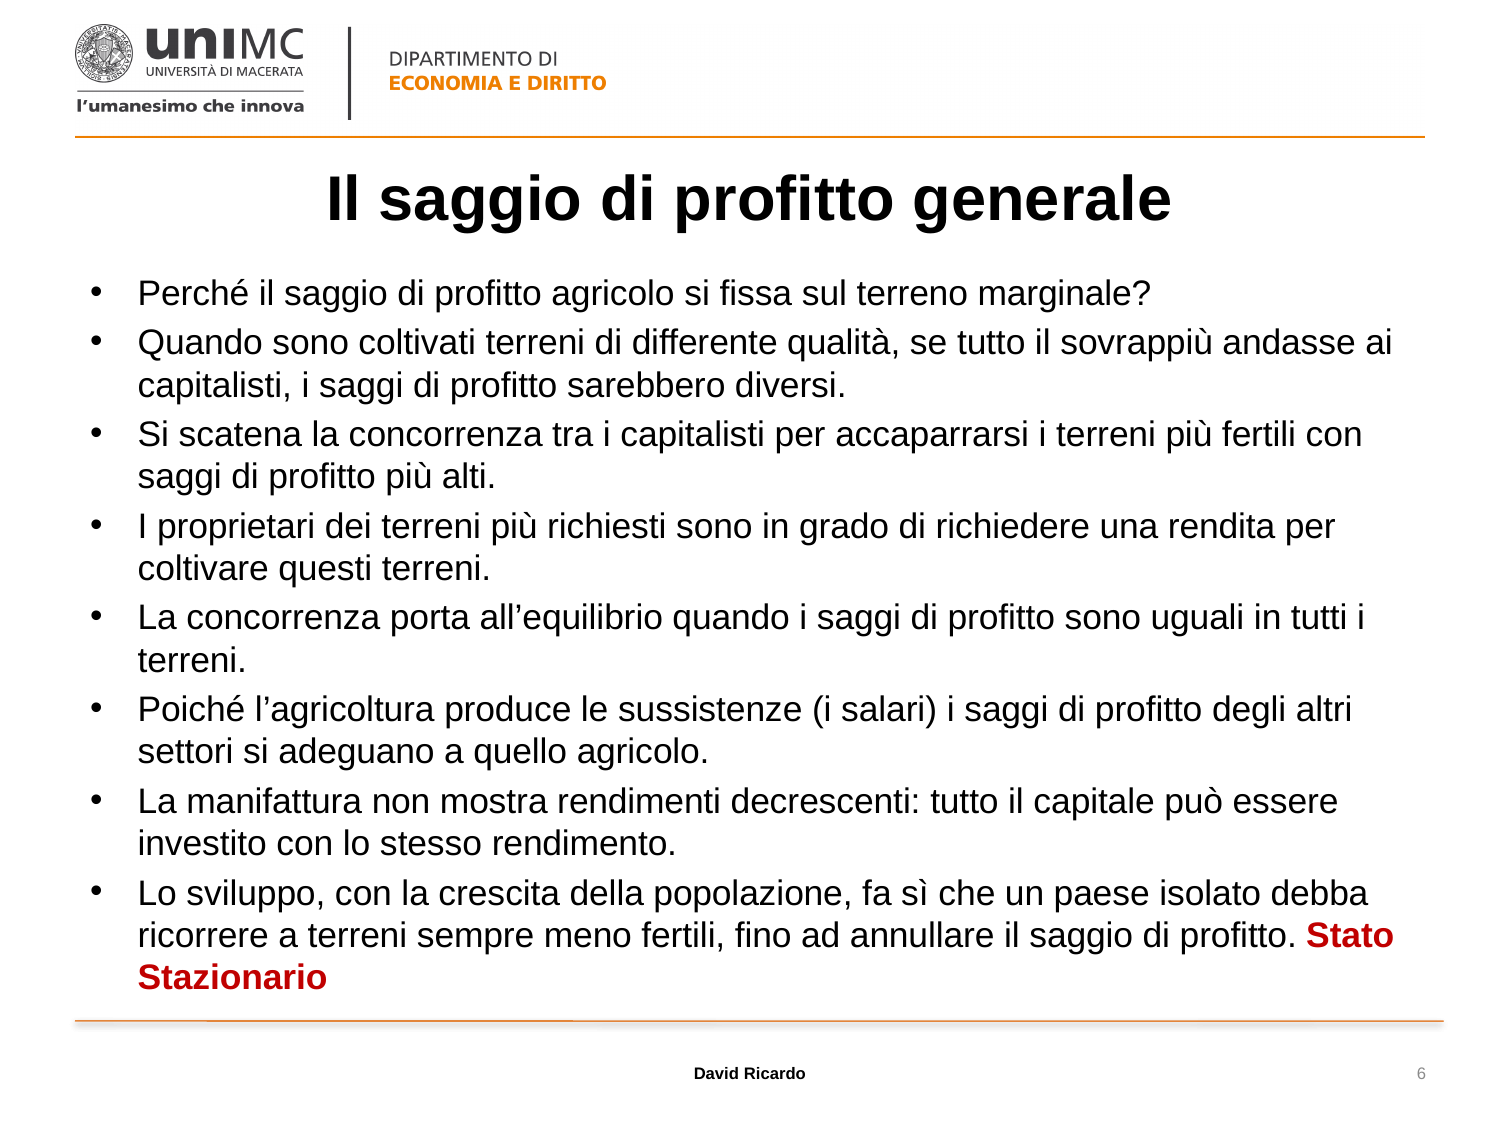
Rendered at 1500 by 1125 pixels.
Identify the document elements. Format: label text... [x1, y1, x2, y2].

footer David Ricardo [512, 1042, 988, 1103]
picture [75, 24, 1425, 138]
title Il saggio di profitto generale [75, 149, 1425, 241]
slide_number 6 [1091, 1042, 1442, 1103]
list Perché il saggio di profitto agricolo si fissa sul terreno marginale? Quando sono coltivati terreni di differente qualità, se tutto il sovrappiù andasse ai capitalisti, i saggi di profitto sarebbero diversi. Si scatena la concorrenza tra i capitalisti per accaparrarsi i terreni più fertili con saggi di profitto più alti. I proprietari dei terreni più richiesti sono in grado di richiedere una rendita per coltivare questi terreni. La concorrenza porta all’equilibrio quando i saggi di profitto sono uguali in tutti i terreni. Poiché l’agricoltura produce le sussistenze (i salari) i saggi di profitto degli altri settori si adeguano a quello agricolo. La manifattura non mostra rendimenti decrescenti: tutto il capitale può essere investito con lo stesso rendimento. Lo sviluppo, con la crescita della popolazione, fa sì che un paese isolato debba ricorrere a terreni sempre meno fertili, fino ad annullare il saggio di profitto. Stato Stazionario [75, 262, 1425, 1005]
